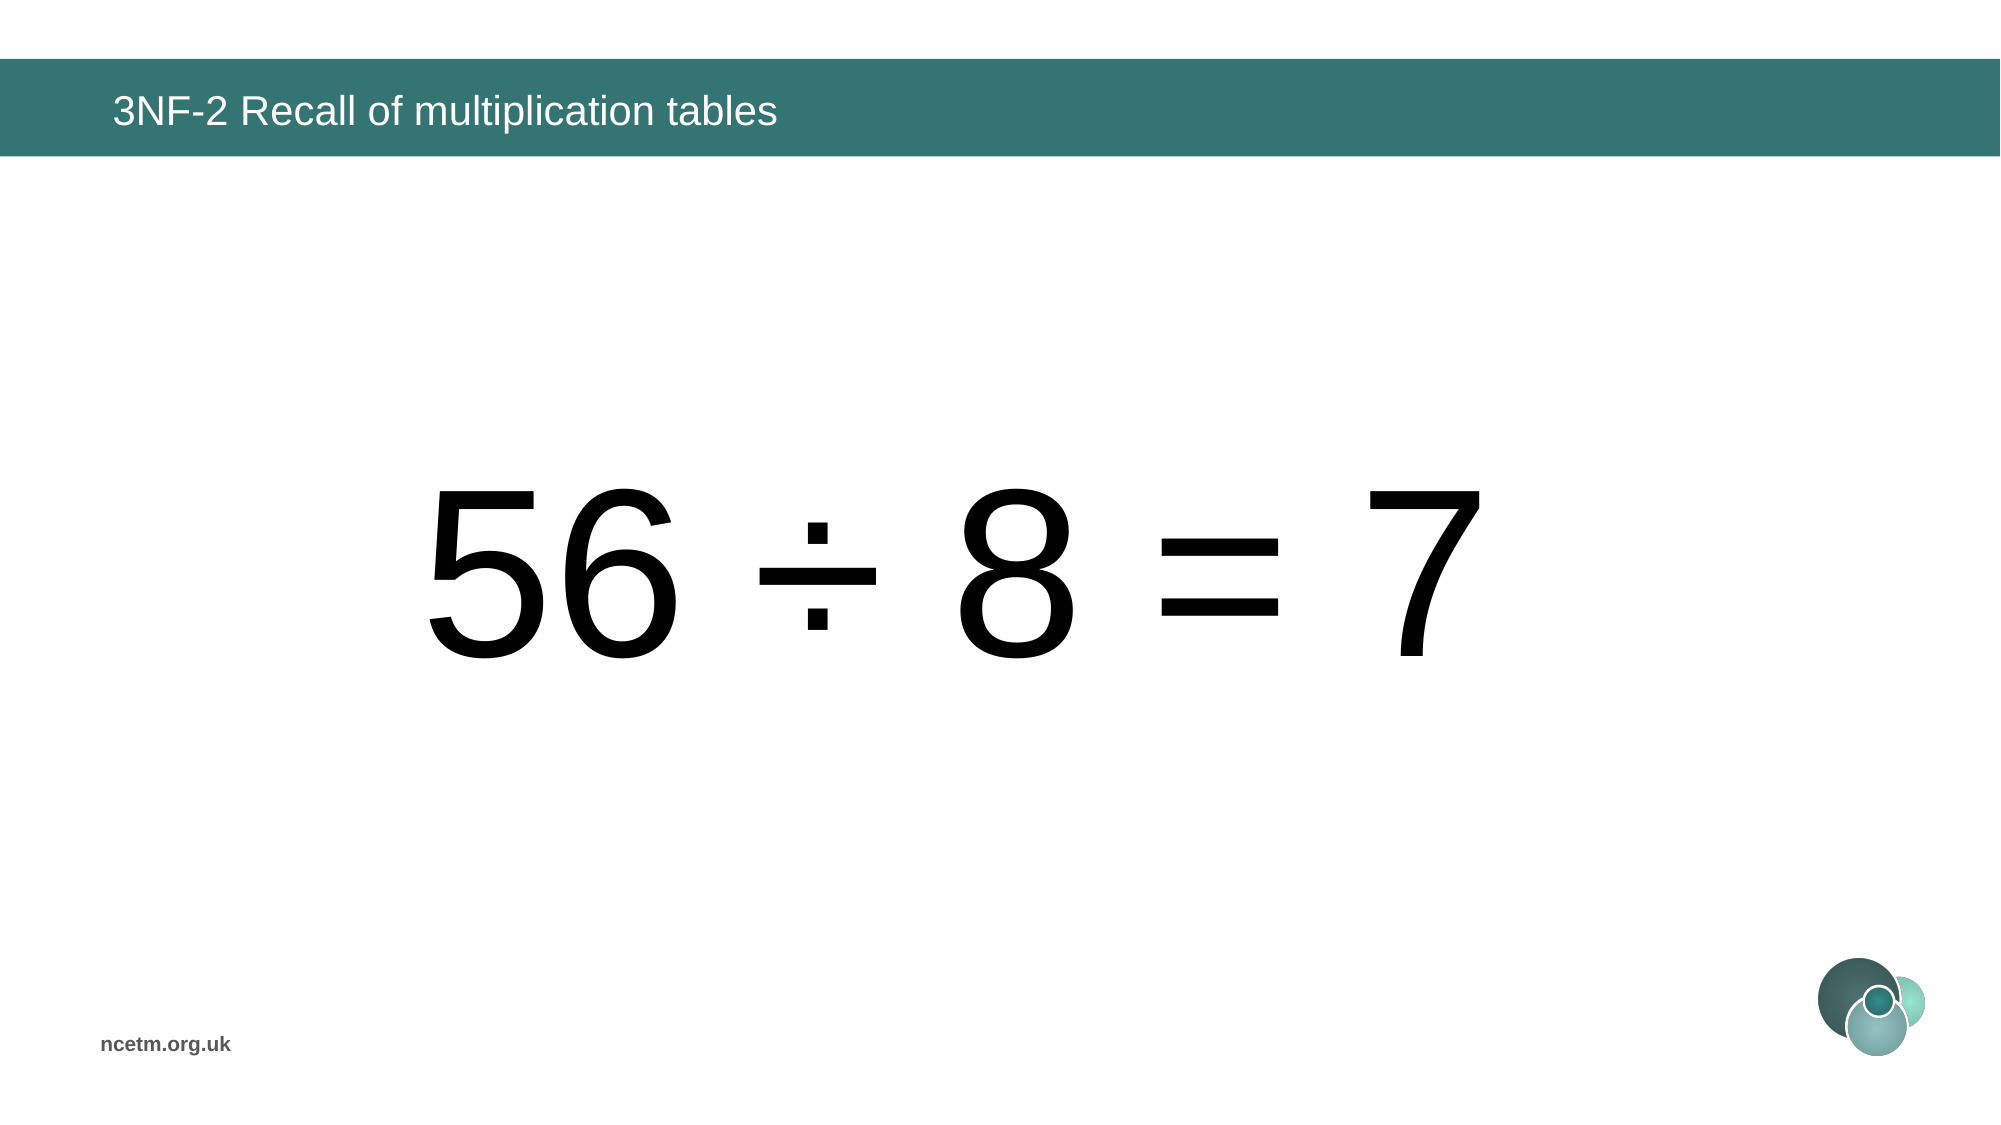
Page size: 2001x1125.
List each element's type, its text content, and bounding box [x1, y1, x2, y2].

text_box 7 [1344, 409, 1508, 712]
title 3NF-2 Recall of multiplication tables [97, 76, 1945, 147]
picture [1818, 958, 1925, 1056]
text_box 56 ÷ 8 = [405, 409, 1344, 712]
